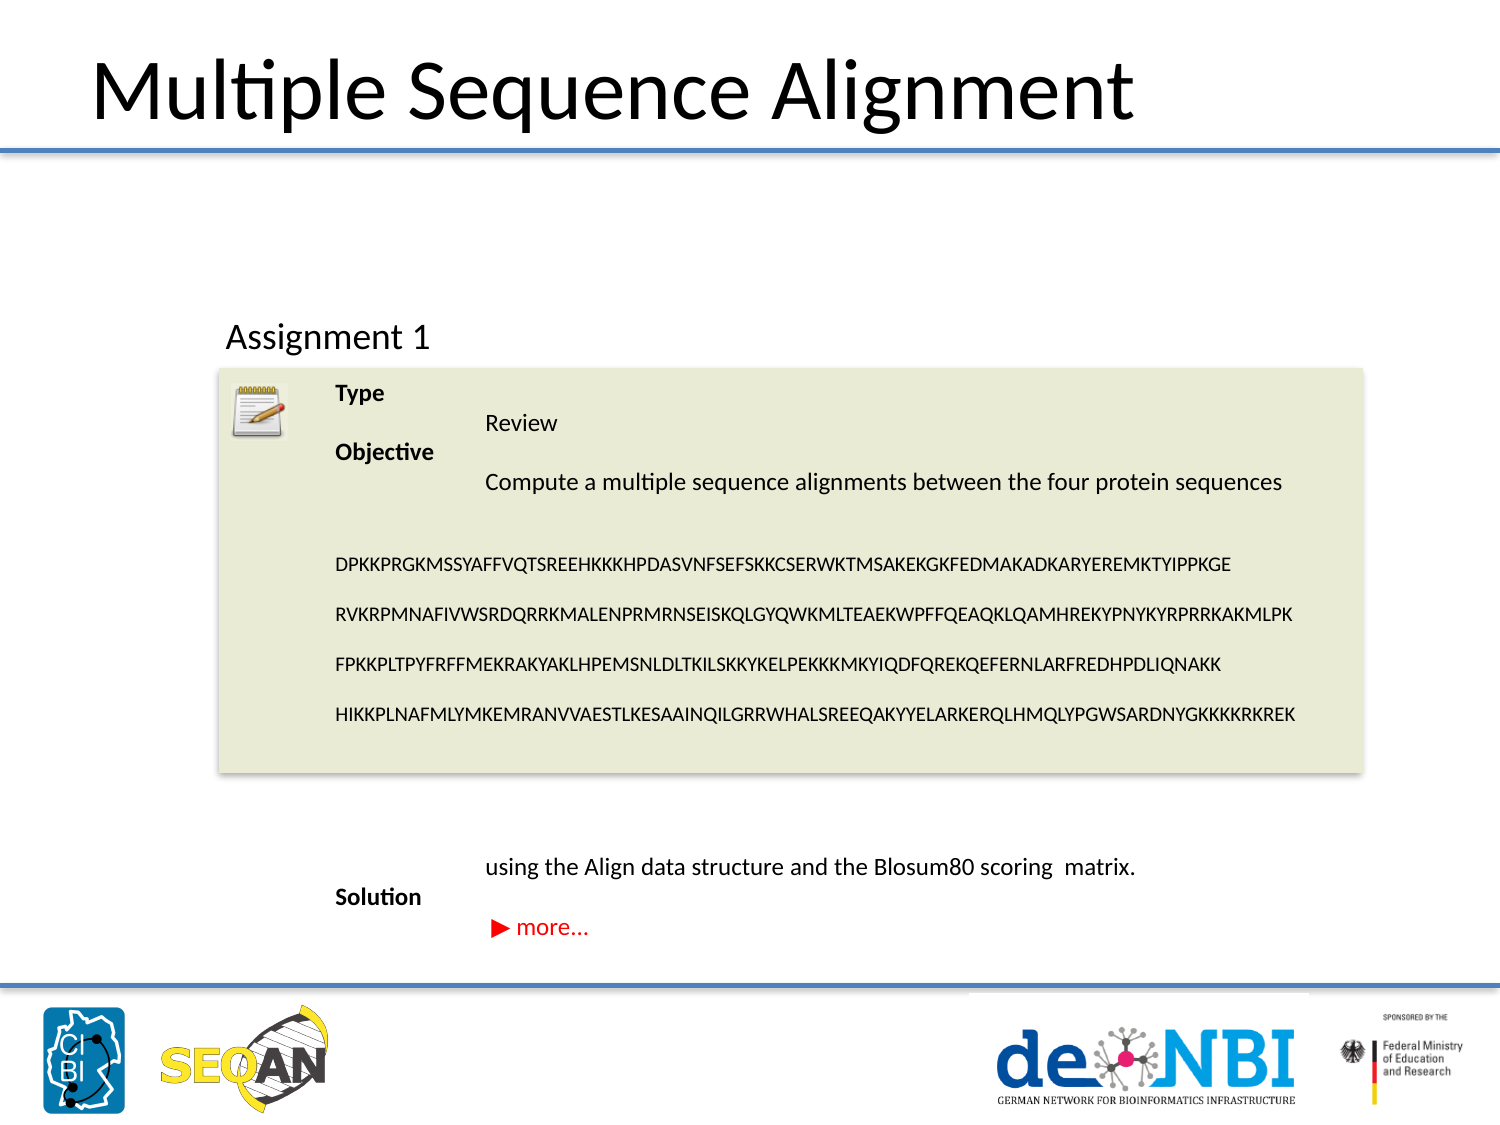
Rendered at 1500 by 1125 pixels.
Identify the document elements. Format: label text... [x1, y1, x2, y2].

picture [230, 383, 289, 441]
text_box Type Review Objective Compute a multiple sequence alignments between the four protein sequences DPKKPRGKMSSYAFFVQTSREEHKKKHPDASVNFSEFSKKCSERWKTMSAKEKGKFEDMAKADKARYEREMKTYIPPKGE RVKRPMNAFIVWSRDQRRKMALENPRMRNSEISKQLGYQWKMLTEAEKWPFFQEAQKLQAMHREKYPNYKYRPRRKAKMLPK FPKKPLTPYFRFFMEKRAKYAKLHPEMSNLDLTKILSKKYKELPEKKKMKYIQDFQREKQEFERNLARFREDHPDLIQNAKK HIKKPLNAFMLYMKEMRANVVAESTLKESAAINQILGRRWHALSREEQAKYYELARKERQLHMQLYPGWSARDNYGKKKKRKREK using the Align data structure and the Blosum80 scoring matrix. Solution ▶ more... [320, 368, 1363, 948]
text_box [219, 368, 320, 773]
list [75, 222, 1425, 888]
picture [48, 1010, 120, 1109]
text_box Assignment 1 [210, 304, 497, 364]
picture [141, 1002, 332, 1121]
picture [969, 993, 1309, 1122]
title Multiple Sequence Alignment [75, 25, 1425, 145]
